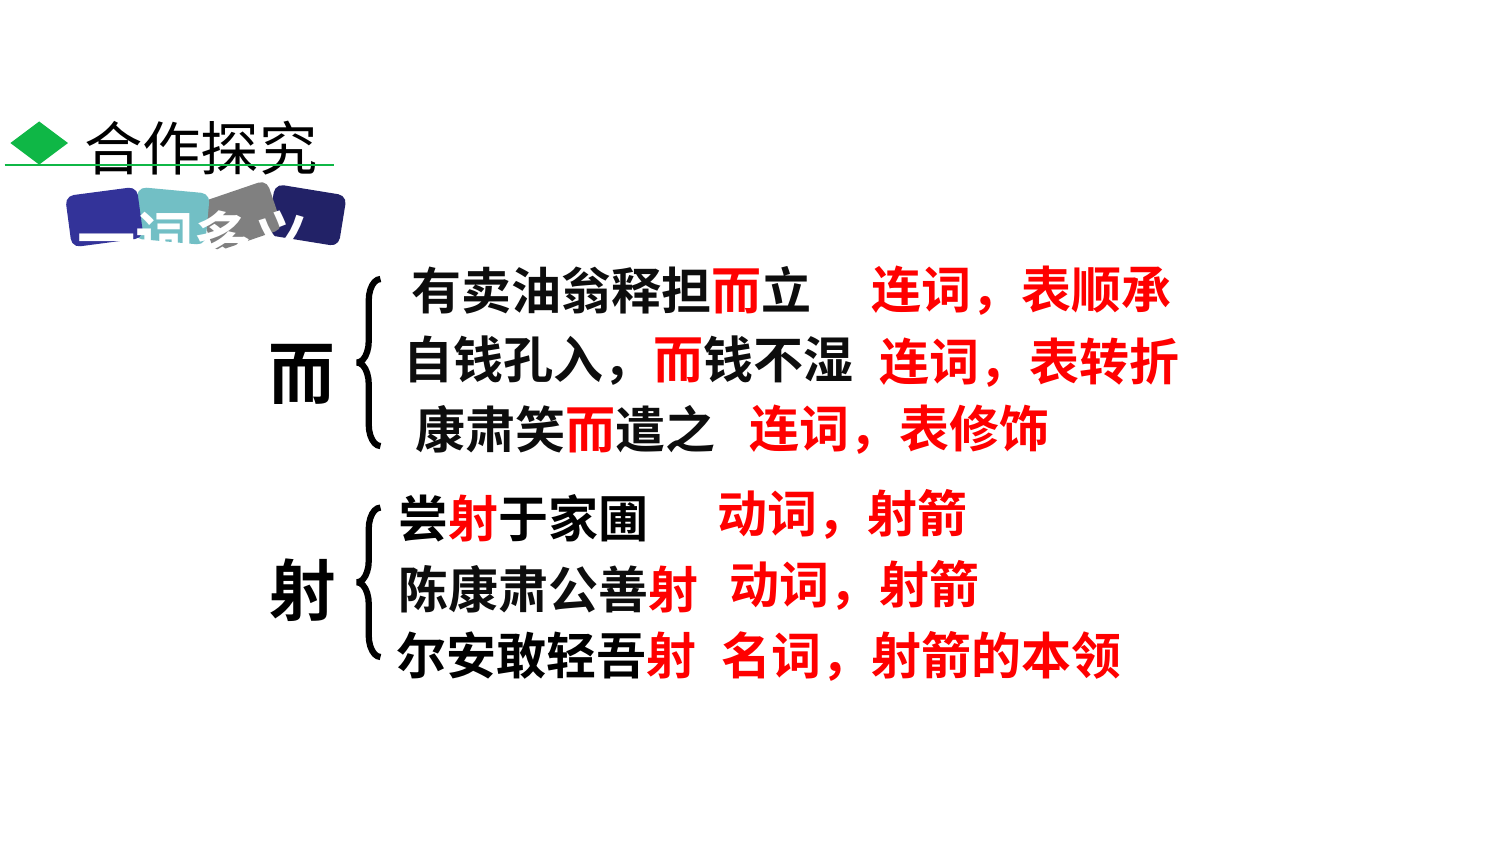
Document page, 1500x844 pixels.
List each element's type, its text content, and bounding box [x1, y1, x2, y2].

text_box 康肃笑而遣之 [403, 393, 744, 465]
text_box [356, 507, 381, 658]
text_box 连词，表修饰 [738, 392, 1125, 464]
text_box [62, 174, 349, 281]
text_box 自钱孔入，而钱不湿 [392, 322, 885, 395]
text_box 有卖油翁释担而立 [399, 253, 860, 322]
text_box 动词，射箭 [702, 474, 1078, 550]
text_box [4, 104, 334, 191]
text_box 尝射于家圃 [383, 480, 689, 551]
text_box [356, 278, 381, 447]
text_box 名词，射箭的本领 [712, 616, 1164, 692]
text_box 射 [254, 554, 353, 623]
text_box 动词，射箭 [714, 545, 1090, 621]
text_box 尔安敢轻吾射 [382, 616, 712, 692]
text_box 连词，表顺承 [860, 252, 1353, 324]
text_box 陈康肃公善射 [383, 551, 714, 626]
text_box 而 [253, 324, 343, 419]
text_box 连词，表转折 [885, 324, 1255, 396]
